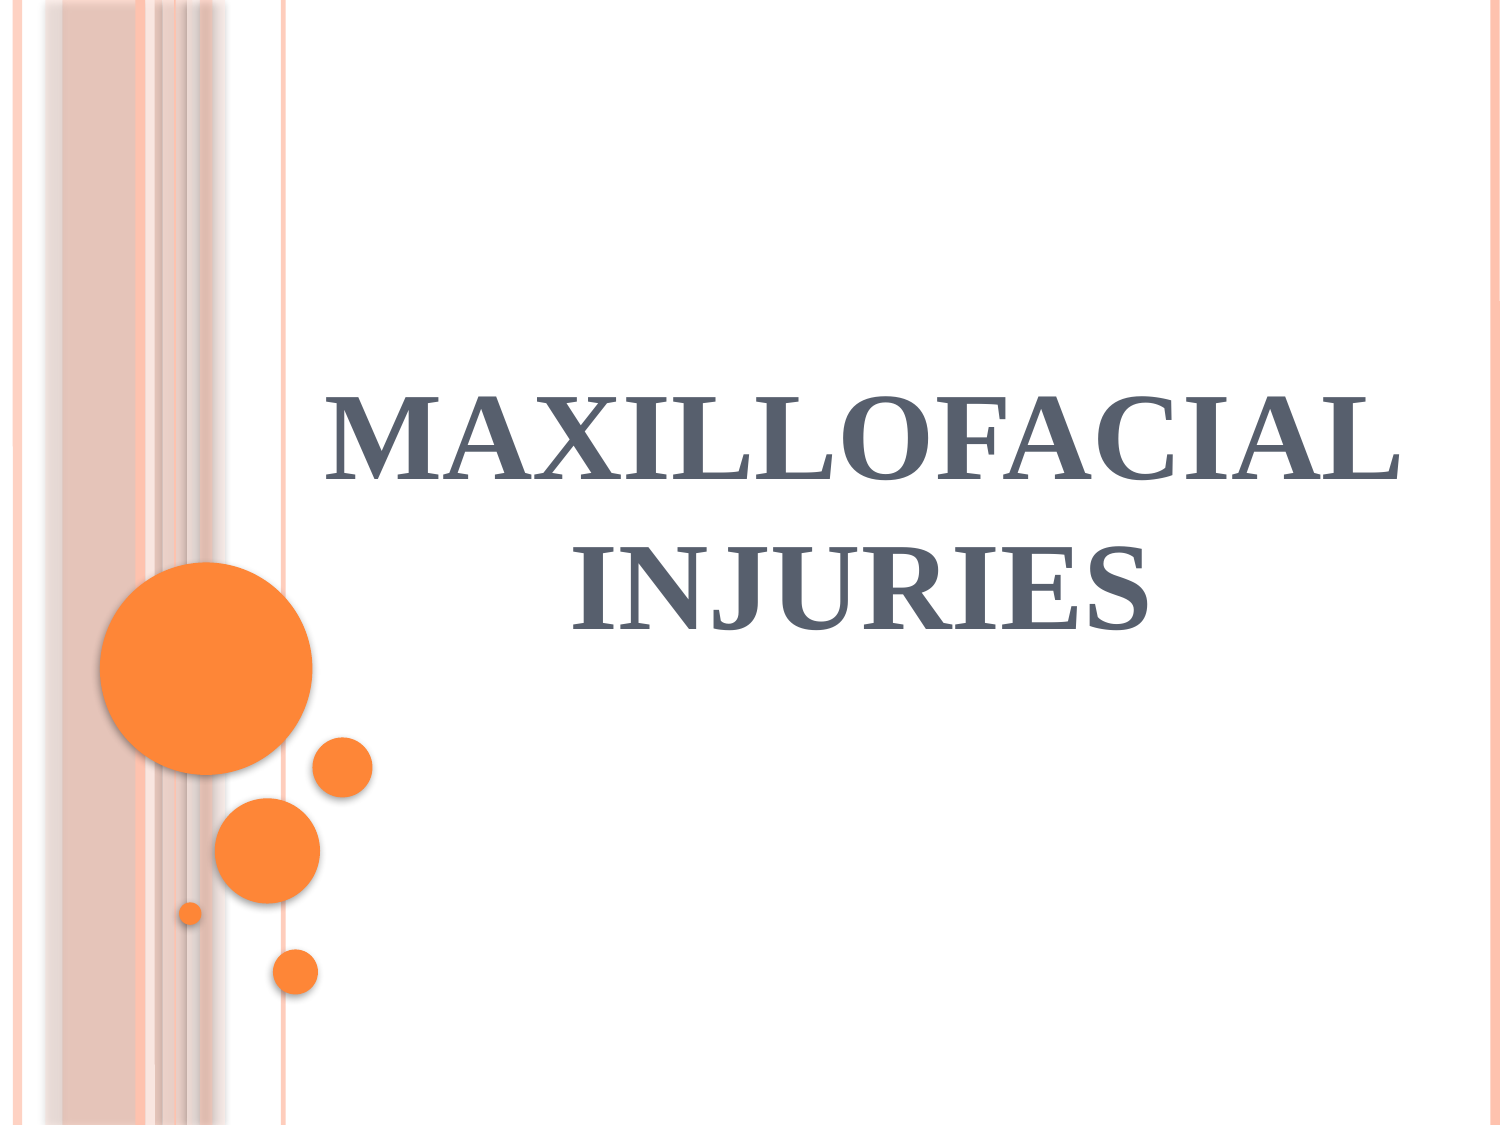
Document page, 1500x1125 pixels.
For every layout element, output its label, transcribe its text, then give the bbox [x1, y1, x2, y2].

title Maxillofacial Injuries [292, 164, 1430, 663]
